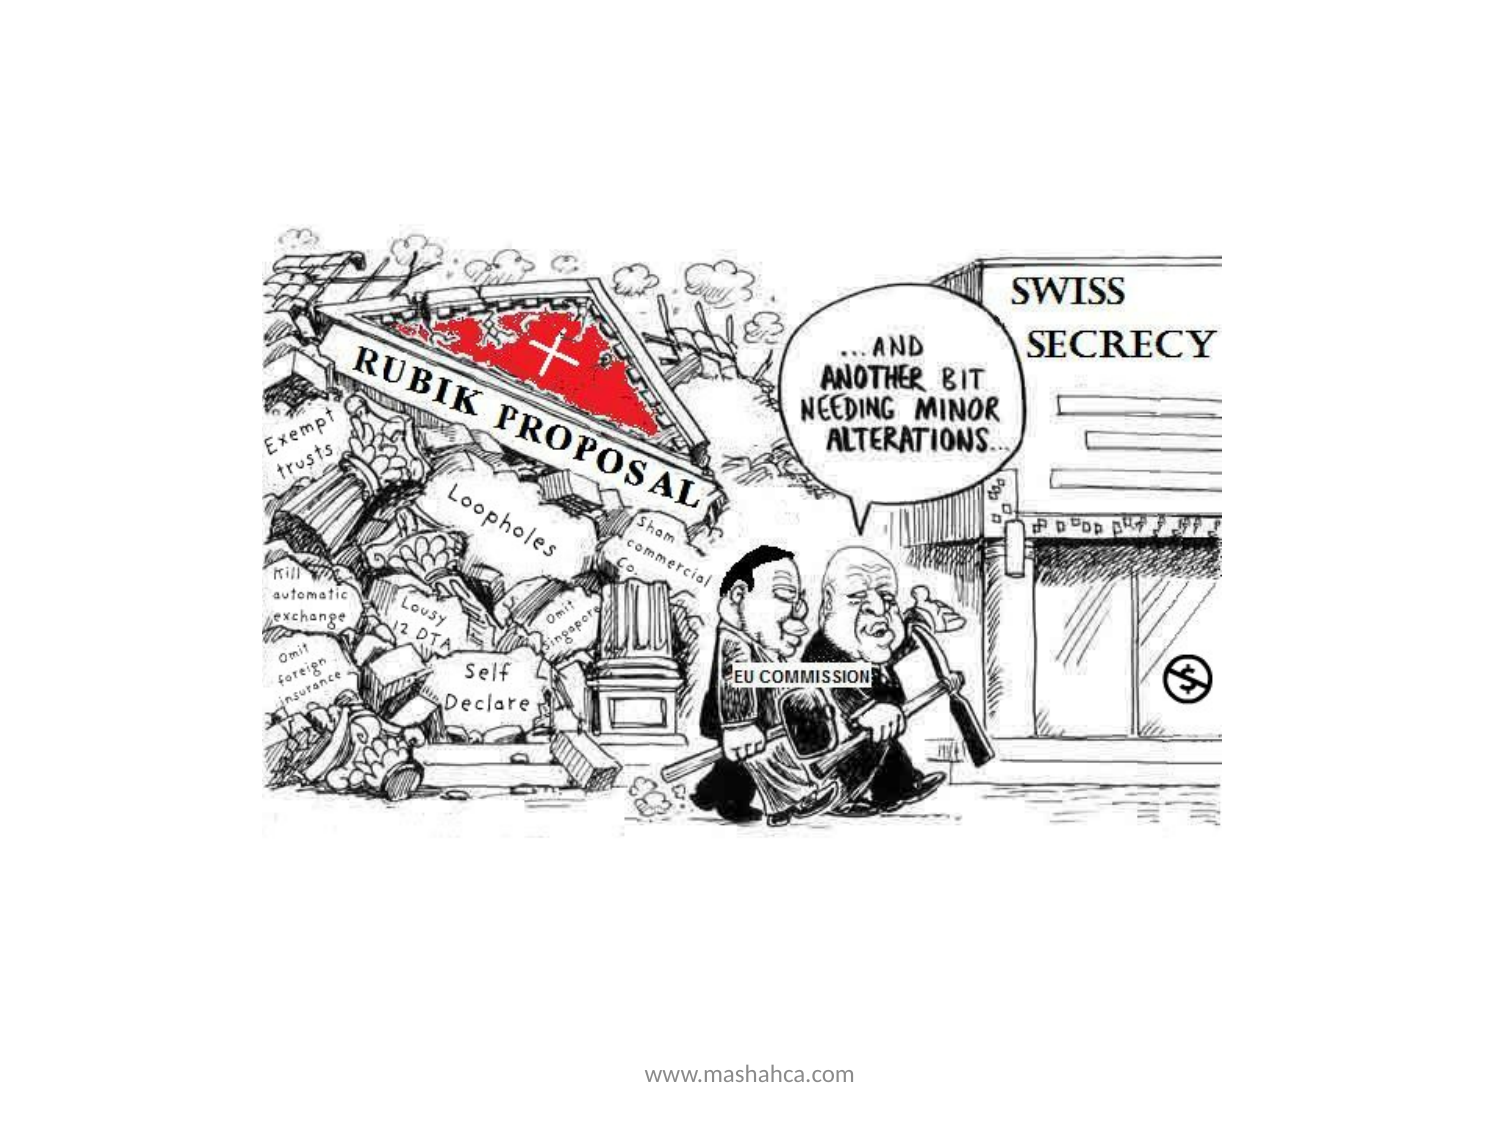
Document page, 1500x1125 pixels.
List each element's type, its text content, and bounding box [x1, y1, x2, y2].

picture [262, 212, 1223, 860]
footer www.mashahca.com [512, 1042, 988, 1103]
